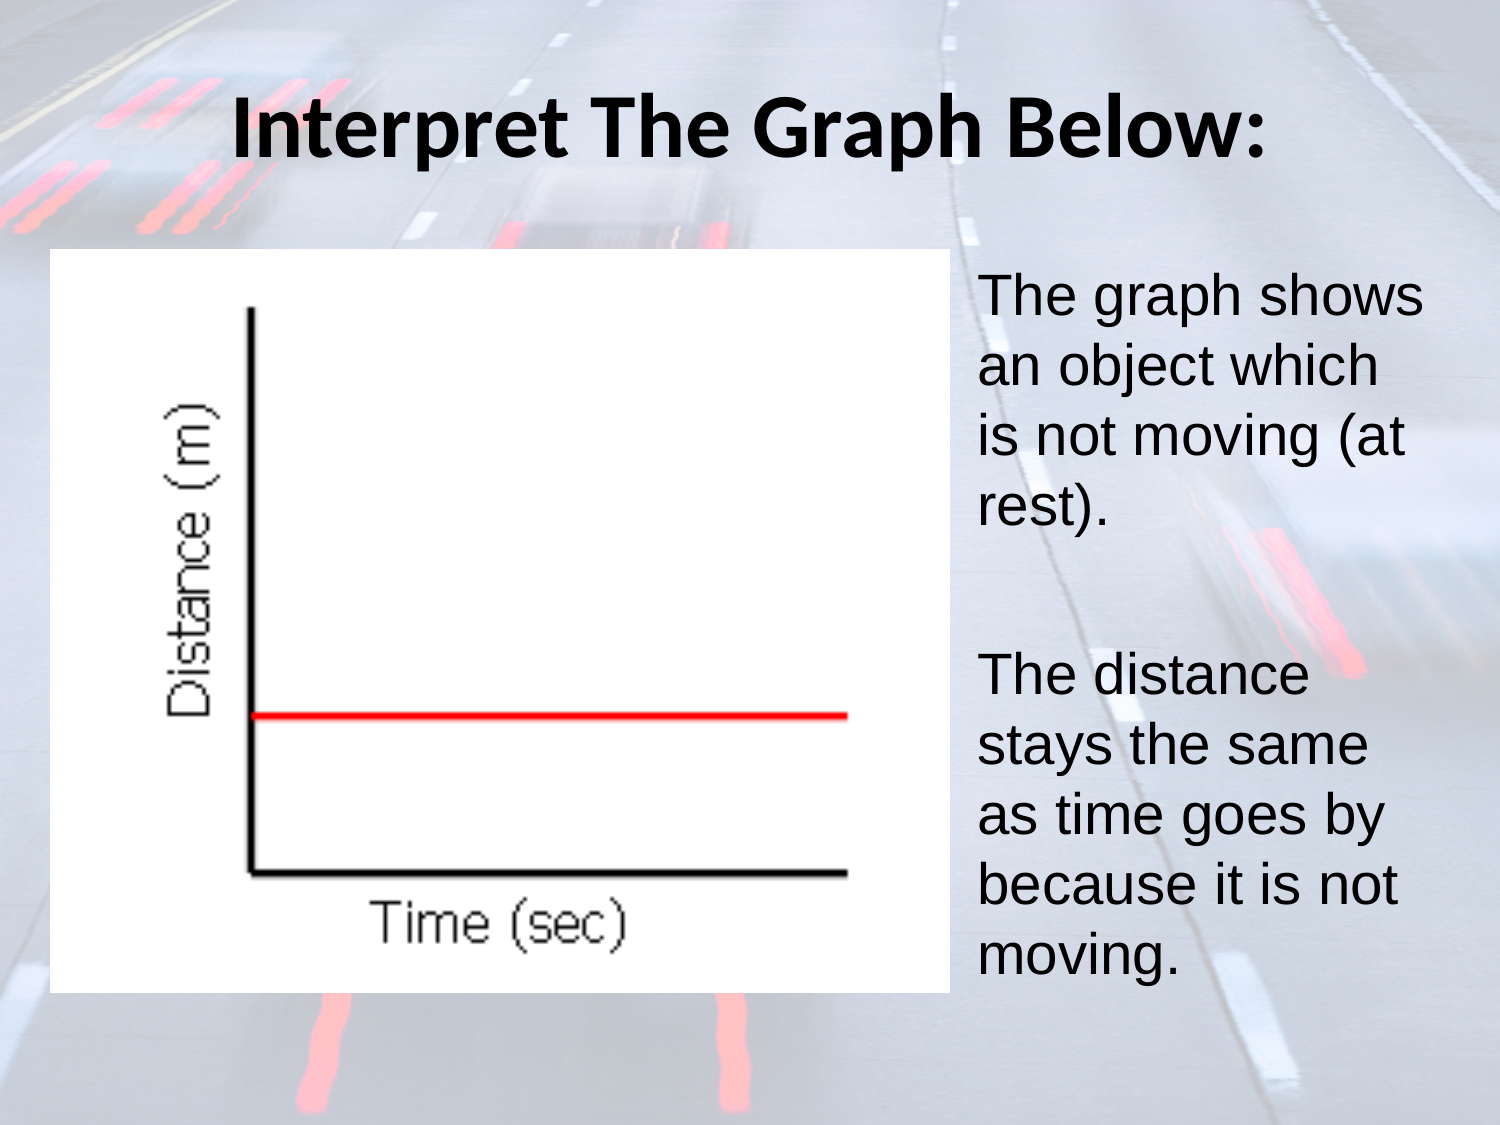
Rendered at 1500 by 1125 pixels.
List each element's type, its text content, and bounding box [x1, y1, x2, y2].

picture [49, 249, 951, 994]
text_box The graph shows an object which is not moving (at rest). The distance stays the same as time goes by because it is not moving. [962, 249, 1450, 994]
title Interpret The Graph Below: [112, 0, 1388, 242]
